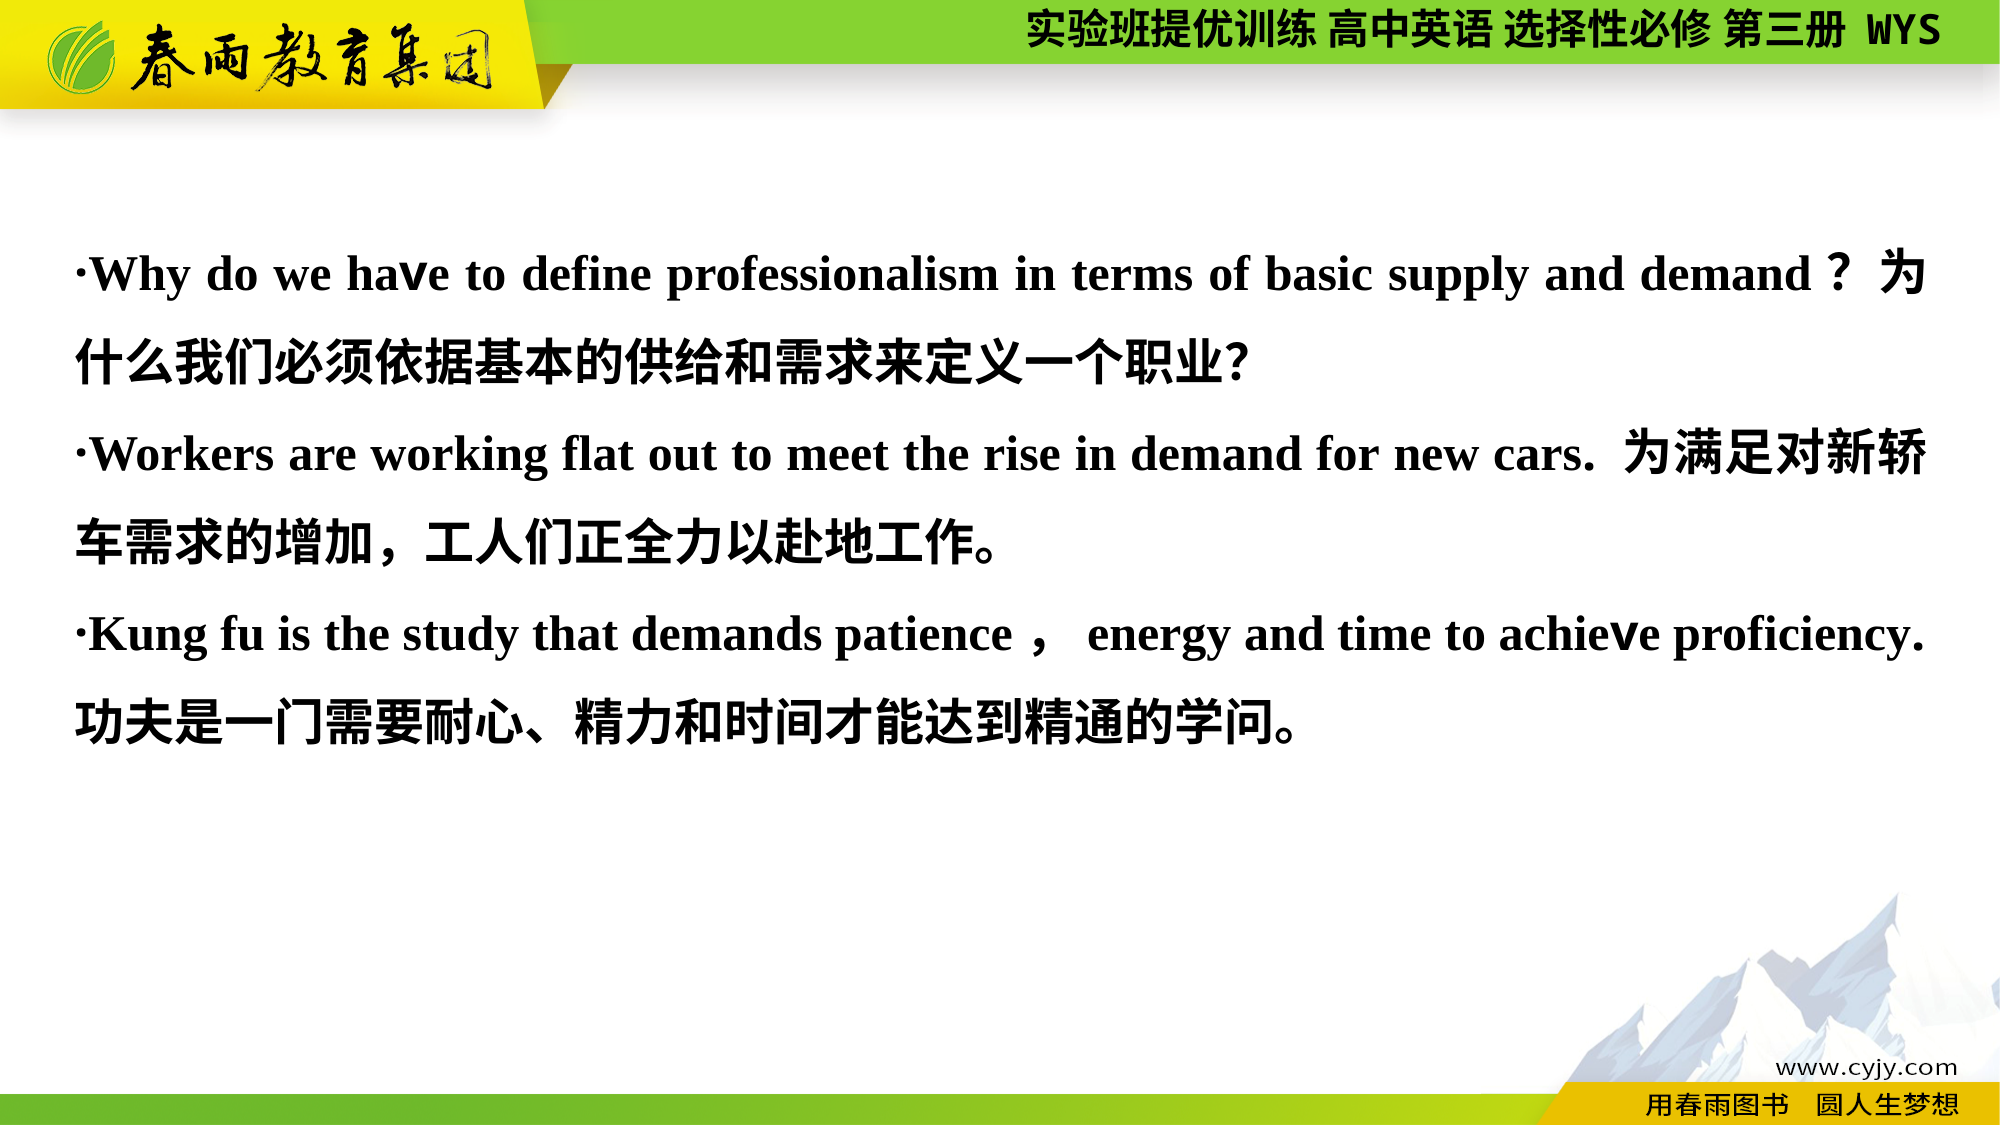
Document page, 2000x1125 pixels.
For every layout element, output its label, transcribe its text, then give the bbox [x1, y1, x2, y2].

list ·Why do we have to define professionalism in terms of basic supply and demand？为什么我们必须依据基本的供给和需求来定义一个职业？ ·Workers are working flat out to meet the rise in demand for new cars. 为满足对新轿车需求的增加，工人们正全力以赴地工作。 ·Kung fu is the study that demands patience，energy and time to achieve proficiency.功夫是一门需要耐心、精力和时间才能达到精通的学问。 [59, 202, 1944, 764]
picture [0, 0, 2000, 1125]
